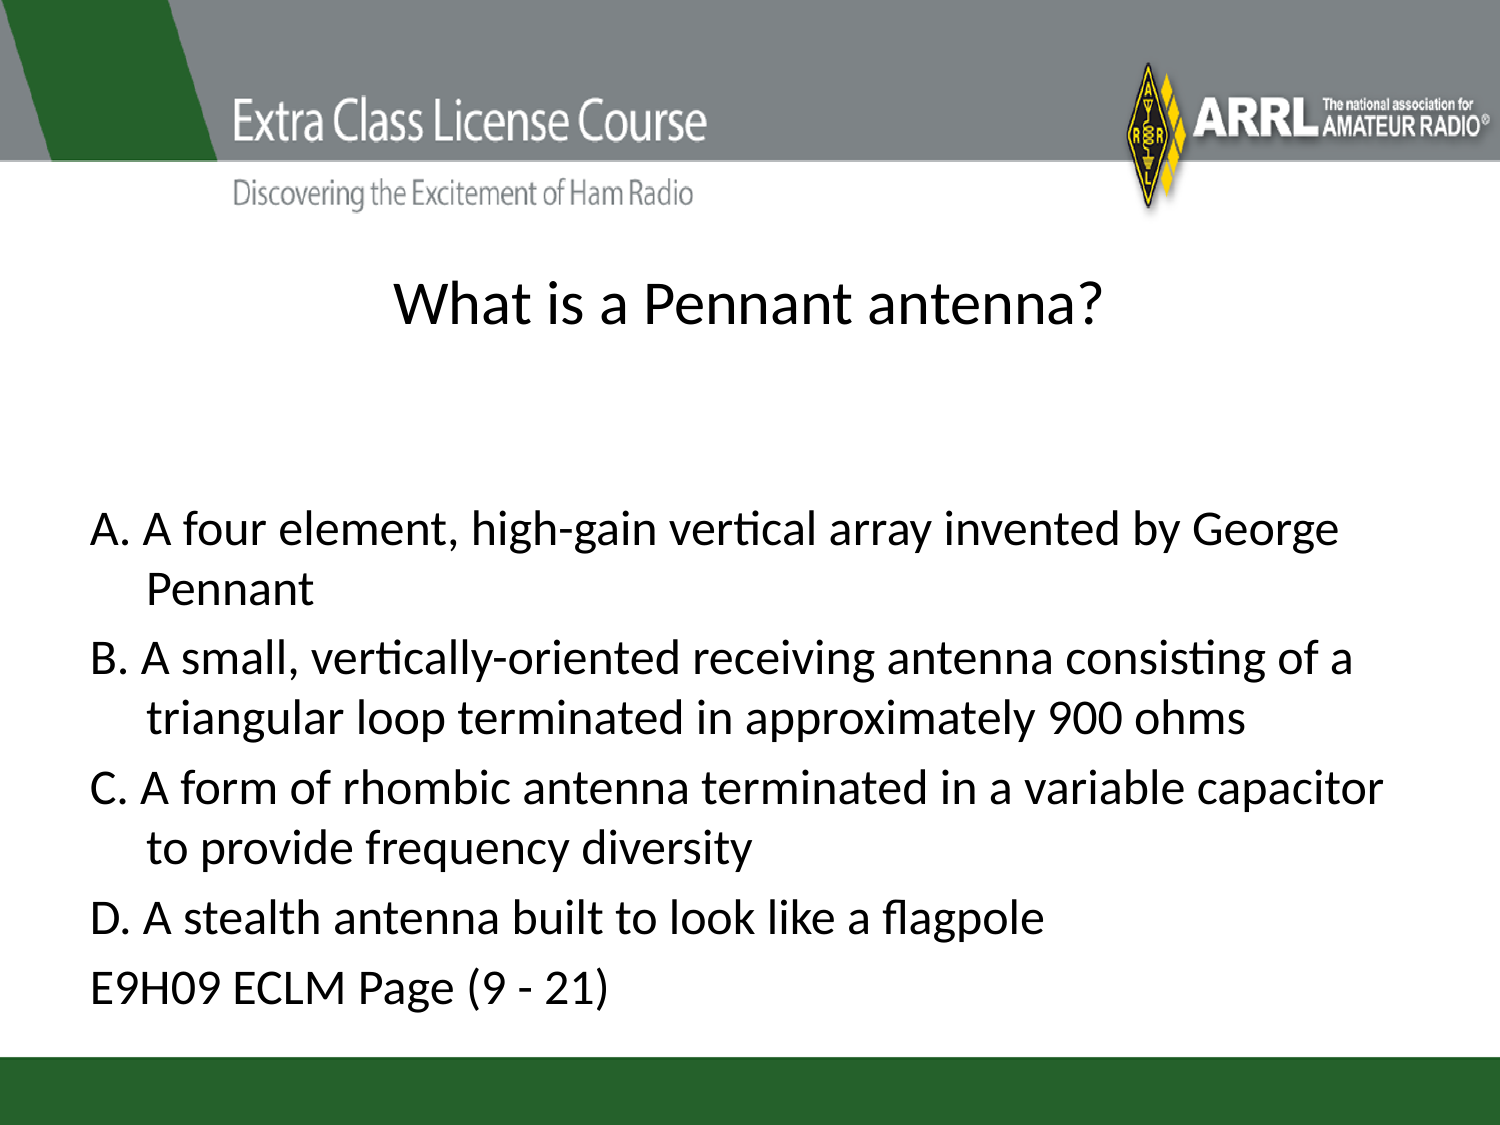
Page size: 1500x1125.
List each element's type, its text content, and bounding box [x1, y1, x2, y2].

list A. A four element, high-gain vertical array invented by George Pennant B. A small, vertically-oriented receiving antenna consisting of a triangular loop terminated in approximately 900 ohms C. A form of rhombic antenna terminated in a variable capacitor to provide frequency diversity D. A stealth antenna built to look like a flagpole E9H09 ECLM Page (9 - 21) [75, 487, 1425, 1005]
title What is a Pennant antenna? [75, 254, 1425, 435]
picture [0, 0, 1500, 1125]
